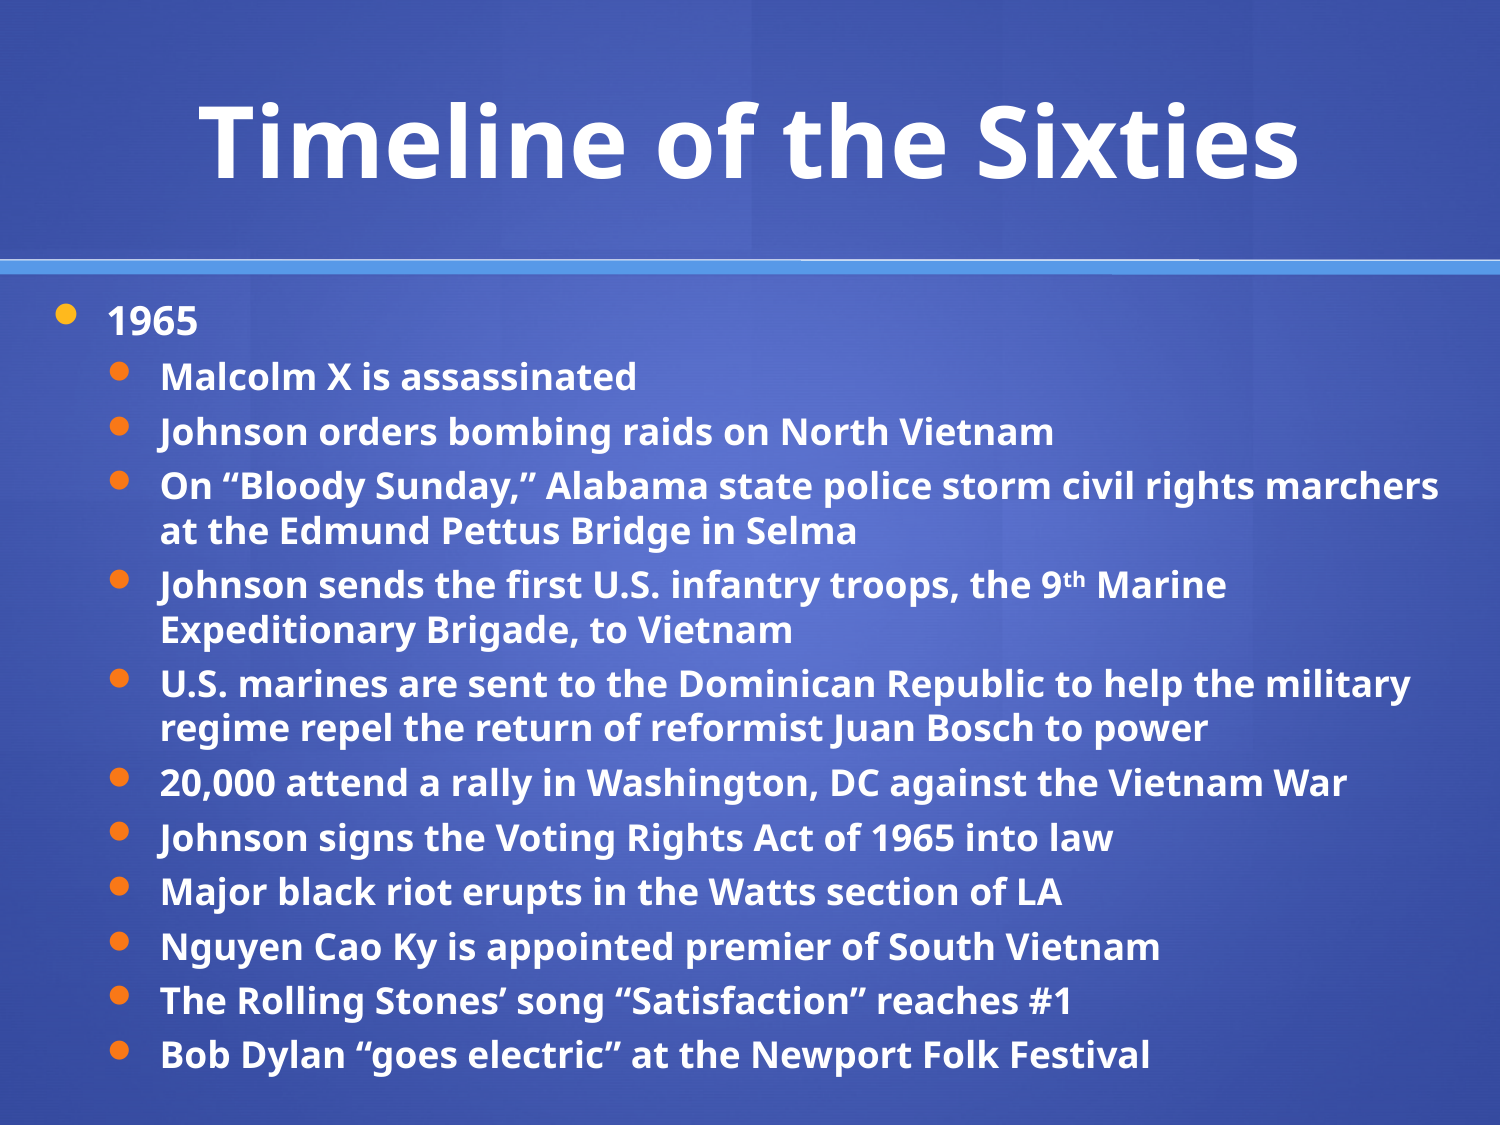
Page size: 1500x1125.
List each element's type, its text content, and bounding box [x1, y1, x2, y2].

list 1965 Malcolm X is assassinated Johnson orders bombing raids on North Vietnam On “Bloody Sunday,” Alabama state police storm civil rights marchers at the Edmund Pettus Bridge in Selma Johnson sends the first U.S. infantry troops, the 9th Marine Expeditionary Brigade, to Vietnam U.S. marines are sent to the Dominican Republic to help the military regime repel the return of reformist Juan Bosch to power 20,000 attend a rally in Washington, DC against the Vietnam War Johnson signs the Voting Rights Act of 1965 into law Major black riot erupts in the Watts section of LA Nguyen Cao Ky is appointed premier of South Vietnam The Rolling Stones’ song “Satisfaction” reaches #1 Bob Dylan “goes electric” at the Newport Folk Festival [37, 287, 1463, 1088]
title Timeline of the Sixties [75, 45, 1425, 233]
